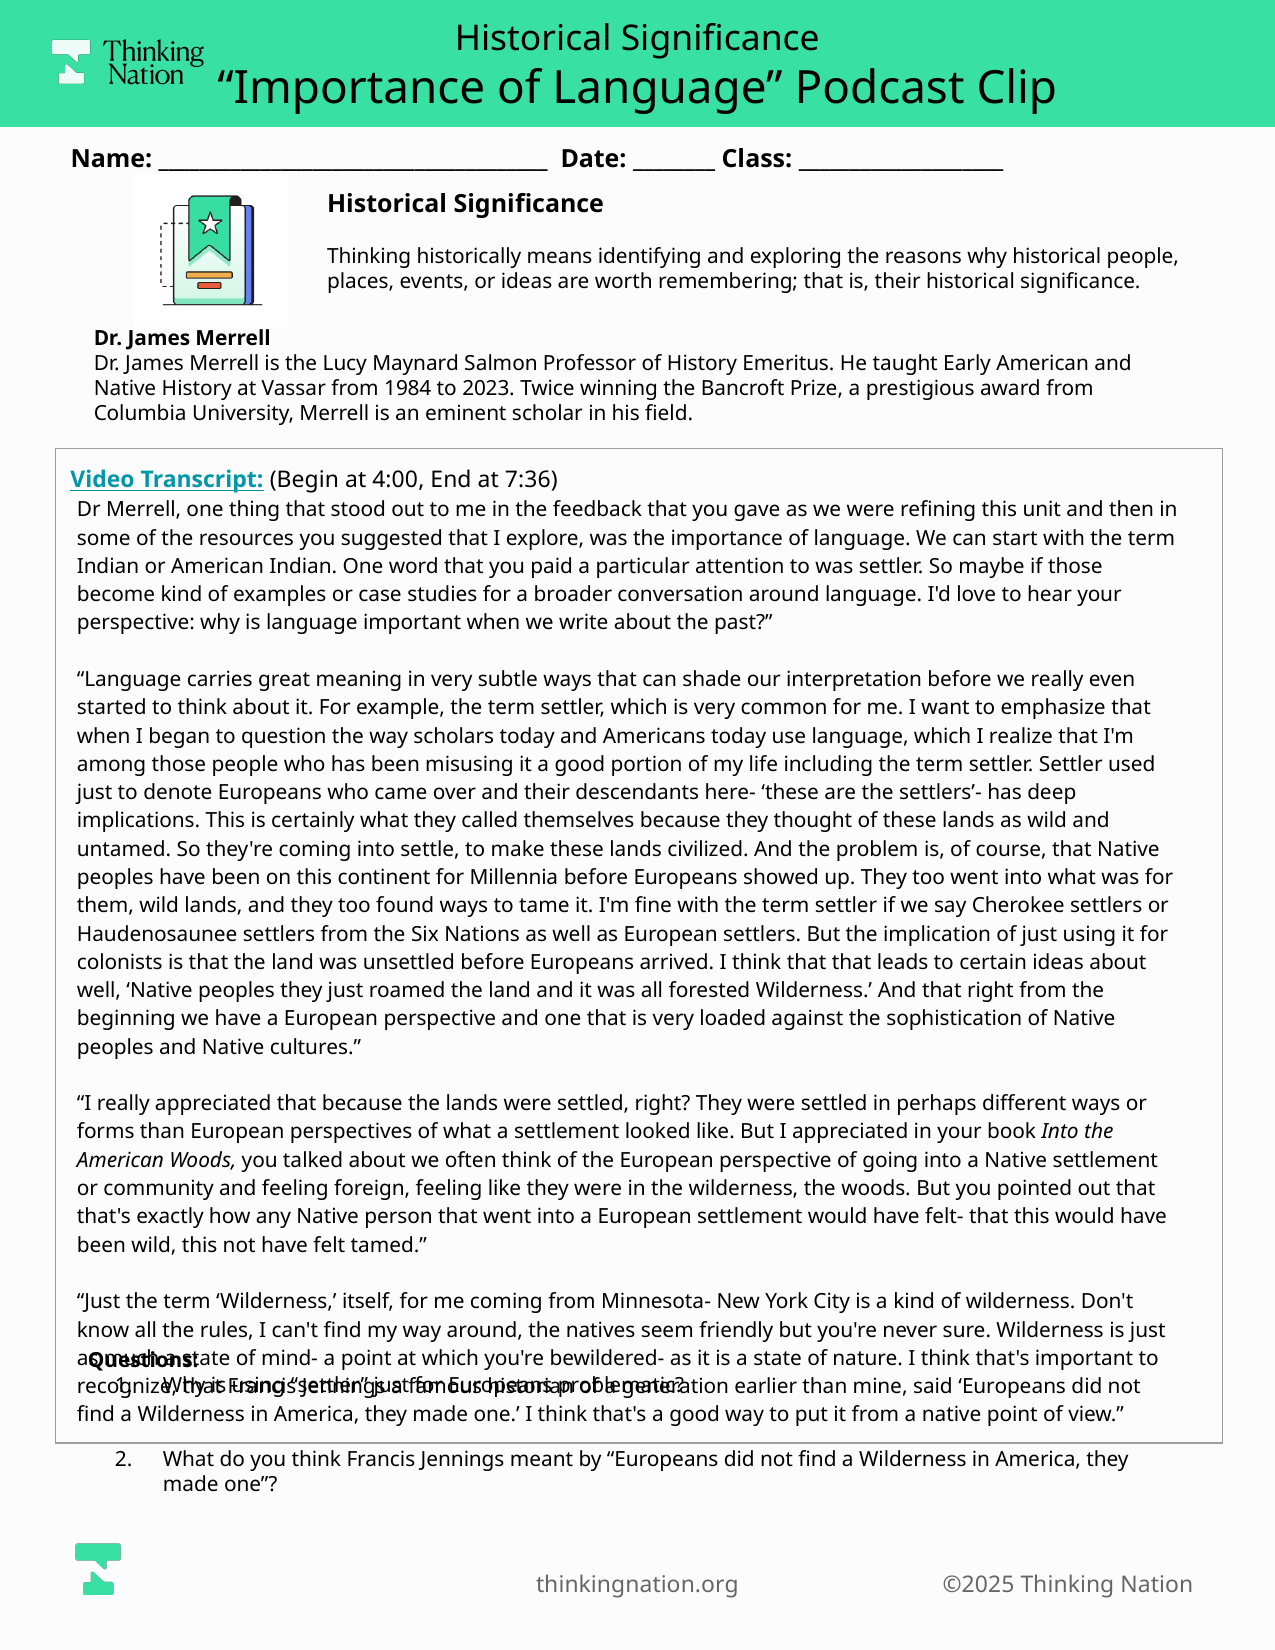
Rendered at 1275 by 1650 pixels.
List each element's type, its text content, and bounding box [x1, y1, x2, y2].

picture [134, 173, 288, 327]
text_box Questions: Why is using “settler” just for Europeans problematic? What do you think Francis Jennings meant by “Europeans did not find a Wilderness in America, they made one”? [72, 1331, 1199, 1536]
text_box Dr. James Merrell Dr. James Merrell is the Lucy Maynard Salmon Professor of History Emeritus. He taught Early American and Native History at Vassar from 1984 to 2023. Twice winning the Bancroft Prize, a prestigious award from Columbia University, Merrell is an eminent scholar in his field. [74, 305, 1210, 433]
text_box ©2025 Thinking Nation [907, 1553, 1210, 1605]
table_header Video Transcript: (Begin at 4:00, End at 7:36) Dr Merrell, one thing that stood out to me in the feedback that you gave as we were refining this unit and then in some of the resources you suggested that I explore, was the importance of language. We can start with the term Indian or American Indian. One word that you paid a particular attention to was settler. So maybe if those become kind of examples or case studies for a broader conversation around language. I'd love to hear your perspective: why is language important when we write about the past?” “Language carries great meaning in very subtle ways that can shade our interpretation before we really even started to think about it. For example, the term settler, which is very common for me. I want to emphasize that when I began to question the way scholars today and Americans today use language, which I realize that I'm among those people who has been misusing it a good portion of my life including the term settler. Settler used just to denote Europeans who came over and their descendants here- ‘these are the settlers’- has deep implications. This is certainly what they called themselves because they thought of these lands as wild and untamed. So they're coming into settle, to make these lands civilized. And the problem is, of course, that Native peoples have been on this continent for Millennia before Europeans showed up. They too went into what was for them, wild lands, and they too found ways to tame it. I'm fine with the term settler if we say Cherokee settlers or Haudenosaunee settlers from the Six Nations as well as European settlers. But the implication of just using it for colonists is that the land was unsettled before Europeans arrived. I think that that leads to certain ideas about well, ‘Native peoples they just roamed the land and it was all forested Wilderness.’ And that right from the beginning we have a European perspective and one that is very loaded against the sophistication of Native peoples and Native cultures.” “I really appreciated that because the lands were settled, right? They were settled in perhaps different ways or forms than European perspectives of what a settlement looked like. But I appreciated in your book Into the American Woods, you talked about we often think of the European perspective of going into a Native settlement or community and feeling foreign, feeling like they were in the wilderness, the woods. But you pointed out that that's exactly how any Native person that went into a European settlement would have felt- that this would have been wild, this not have felt tamed.” “Just the term ‘Wilderness,’ itself, for me coming from Minnesota- New York City is a kind of wilderness. Don't know all the rules, I can't find my way around, the natives seem friendly but you're never sure. Wilderness is just as much a state of mind- a point at which you're bewildered- as it is a state of nature. I think that's important to recognize, that Francis Jennings a famous historian of a generation earlier than mine, said ‘Europeans did not find a Wilderness in America, they made one.’ I think that's a good way to put it from a native point of view.” [56, 449, 1222, 1442]
text_box Historical Significance Thinking historically means identifying and exploring the reasons why historical people, places, events, or ideas are worth remembering; that is, their historical significance. [308, 168, 1228, 322]
text_box Name: ______________________________________ Date: ________ Class: ____________________ [55, 127, 1223, 187]
picture [62, 1533, 134, 1605]
text_box thinkingnation.org [486, 1553, 789, 1605]
picture [35, 25, 210, 98]
text_box Historical Significance “Importance of Language” Podcast Clip [0, 0, 1275, 127]
